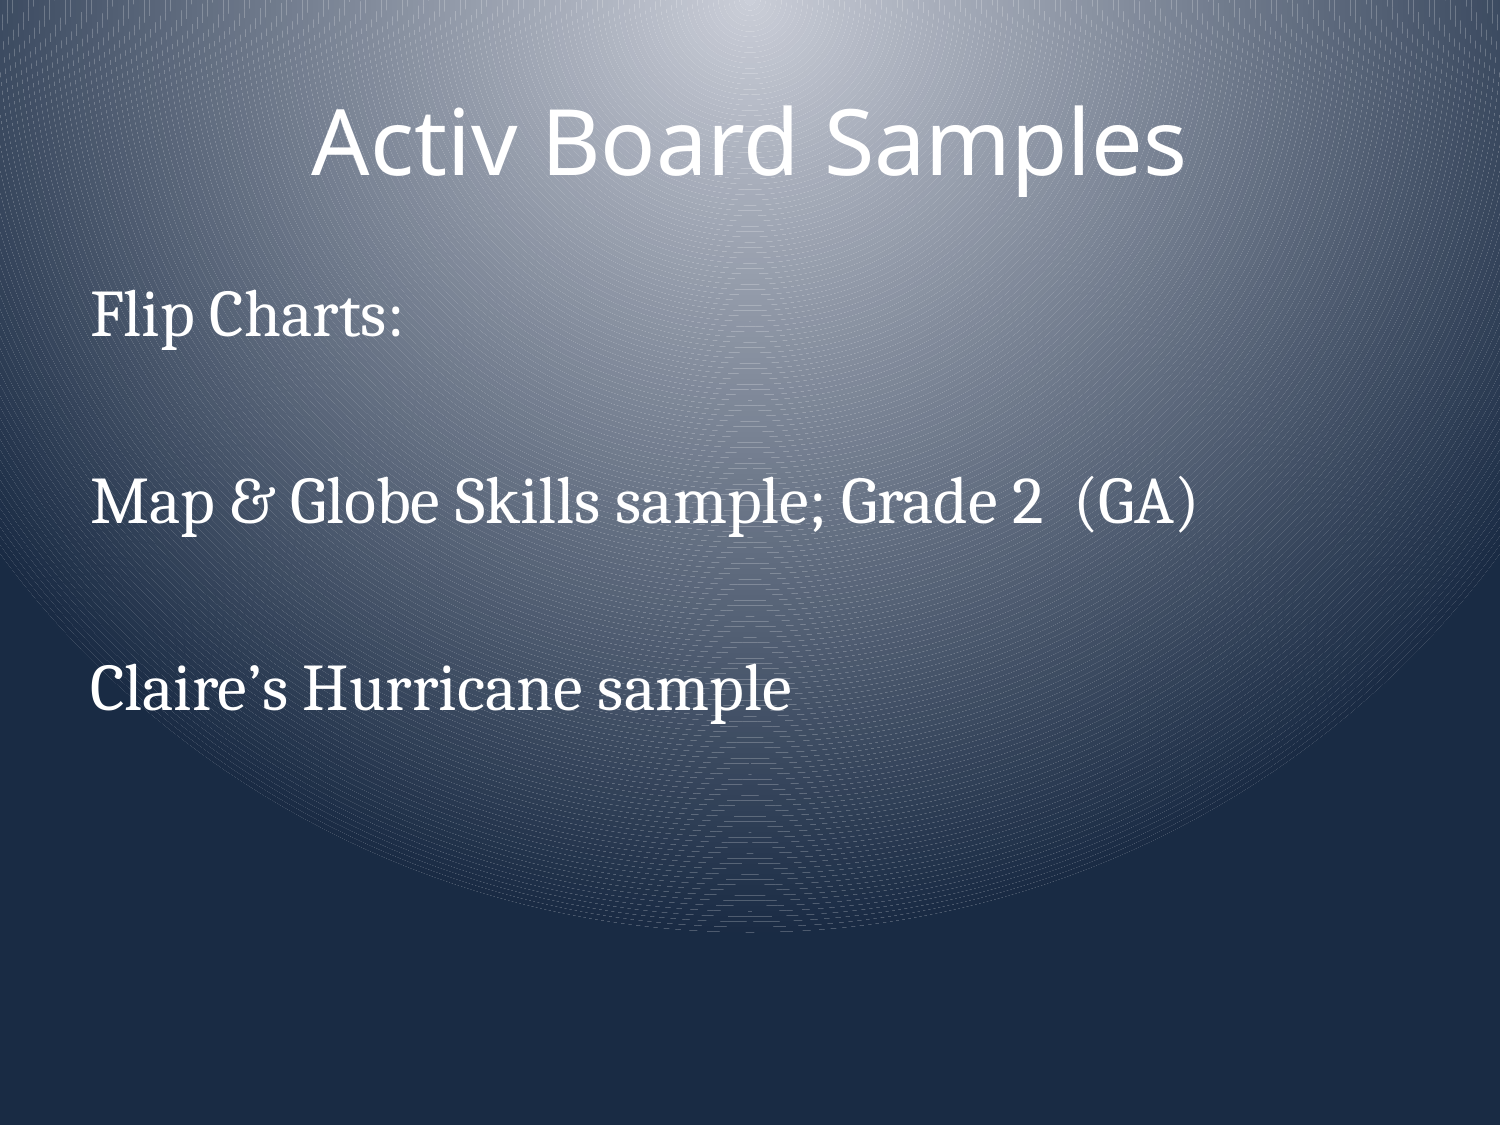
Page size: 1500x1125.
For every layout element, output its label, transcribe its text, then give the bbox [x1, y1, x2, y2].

title Activ Board Samples [75, 45, 1425, 233]
list Flip Charts: Map & Globe Skills sample; Grade 2 (GA) Claire’s Hurricane sample [75, 262, 1425, 1005]
